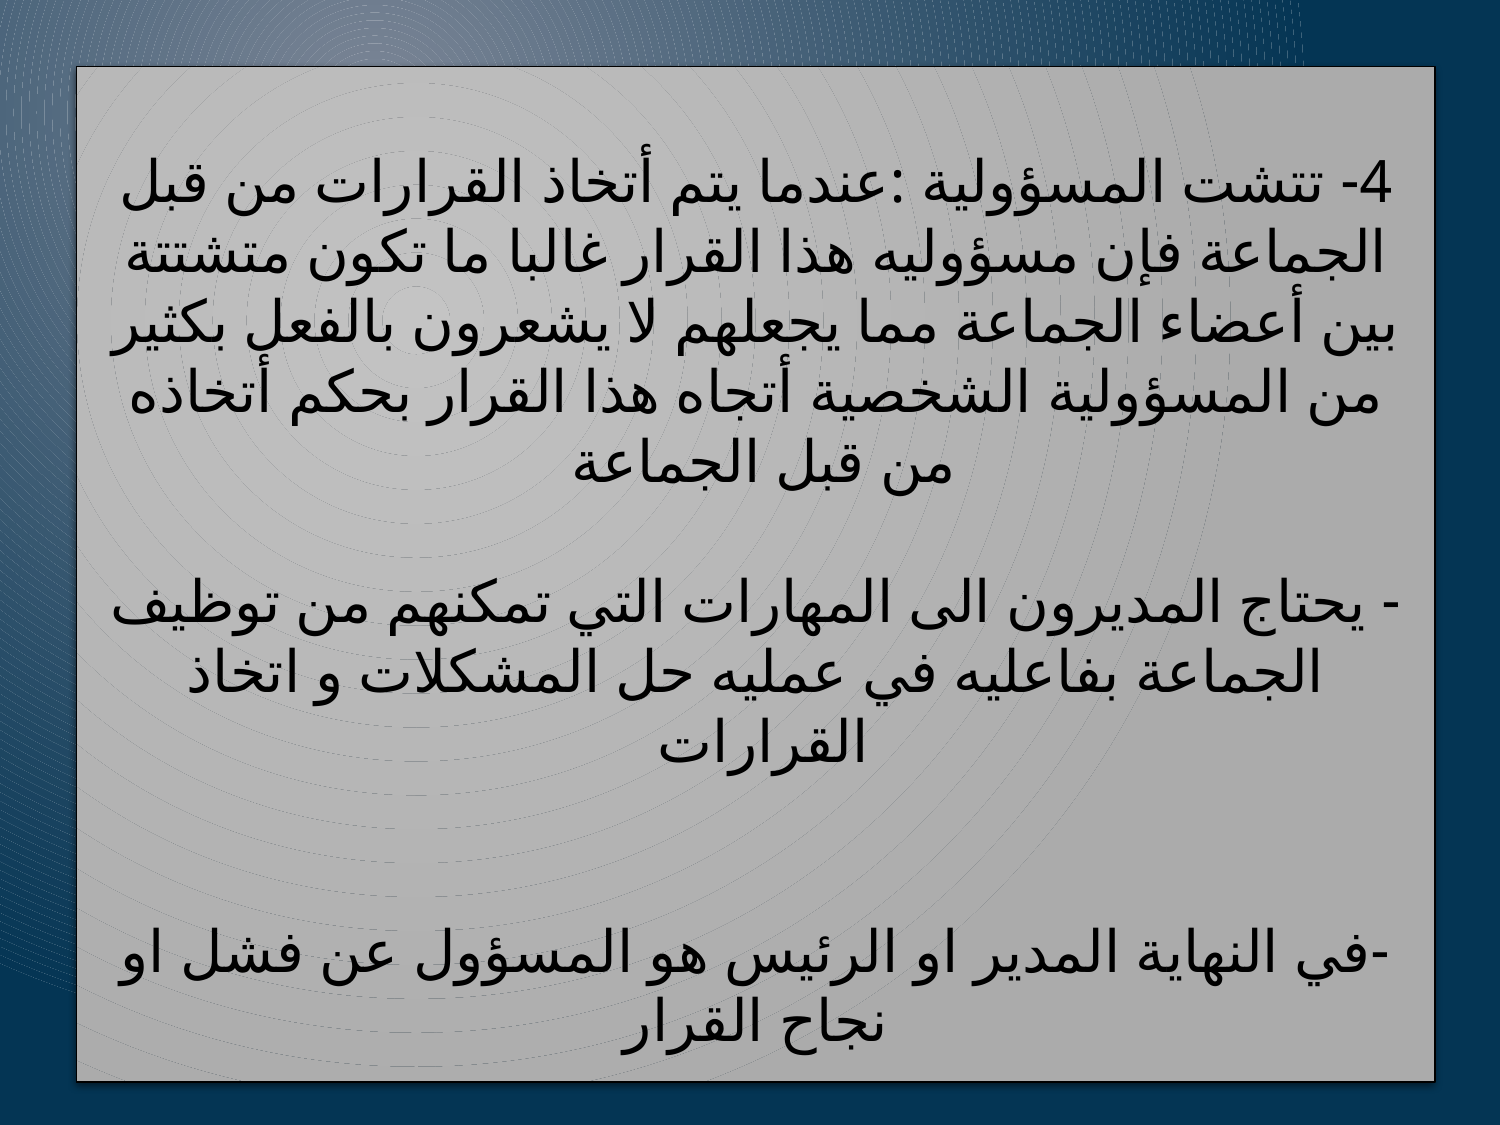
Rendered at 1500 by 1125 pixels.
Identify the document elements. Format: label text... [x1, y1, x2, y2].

title 4- تتشت المسؤولية :عندما يتم أتخاذ القرارات من قبل الجماعة فإن مسؤوليه هذا القرار غالبا ما تكون متشتتة بين أعضاء الجماعة مما يجعلهم لا يشعرون بالفعل بكثير من المسؤولية الشخصية أتجاه هذا القرار بحكم أتخاذه من قبل الجماعة - يحتاج المديرون الى المهارات التي تمكنهم من توظيف الجماعة بفاعليه في عمليه حل المشكلات و اتخاذ القرارات -في النهاية المدير او الرئيس هو المسؤول عن فشل او نجاح القرار [76, 66, 1436, 1083]
